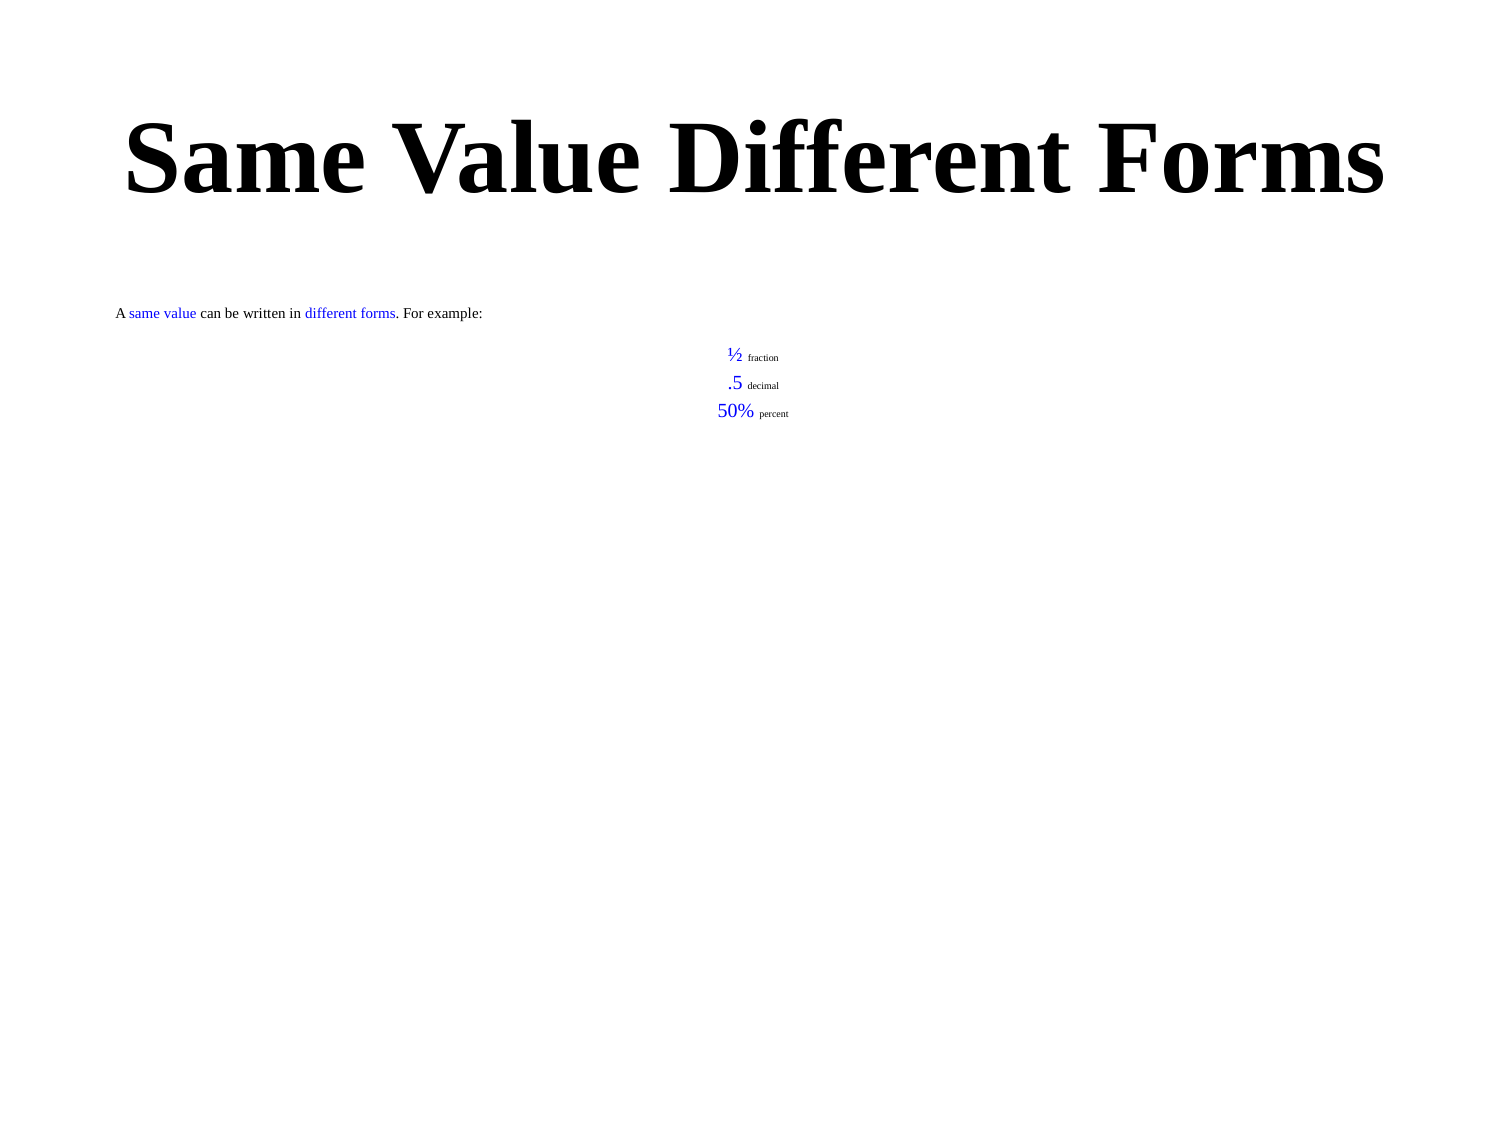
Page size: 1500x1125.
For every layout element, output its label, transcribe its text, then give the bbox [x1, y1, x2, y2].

list A same value can be written in different forms. For example: ½ fraction .5 decimal 50% percent [100, 290, 1407, 448]
title Same Value Different Forms [41, 19, 1471, 282]
